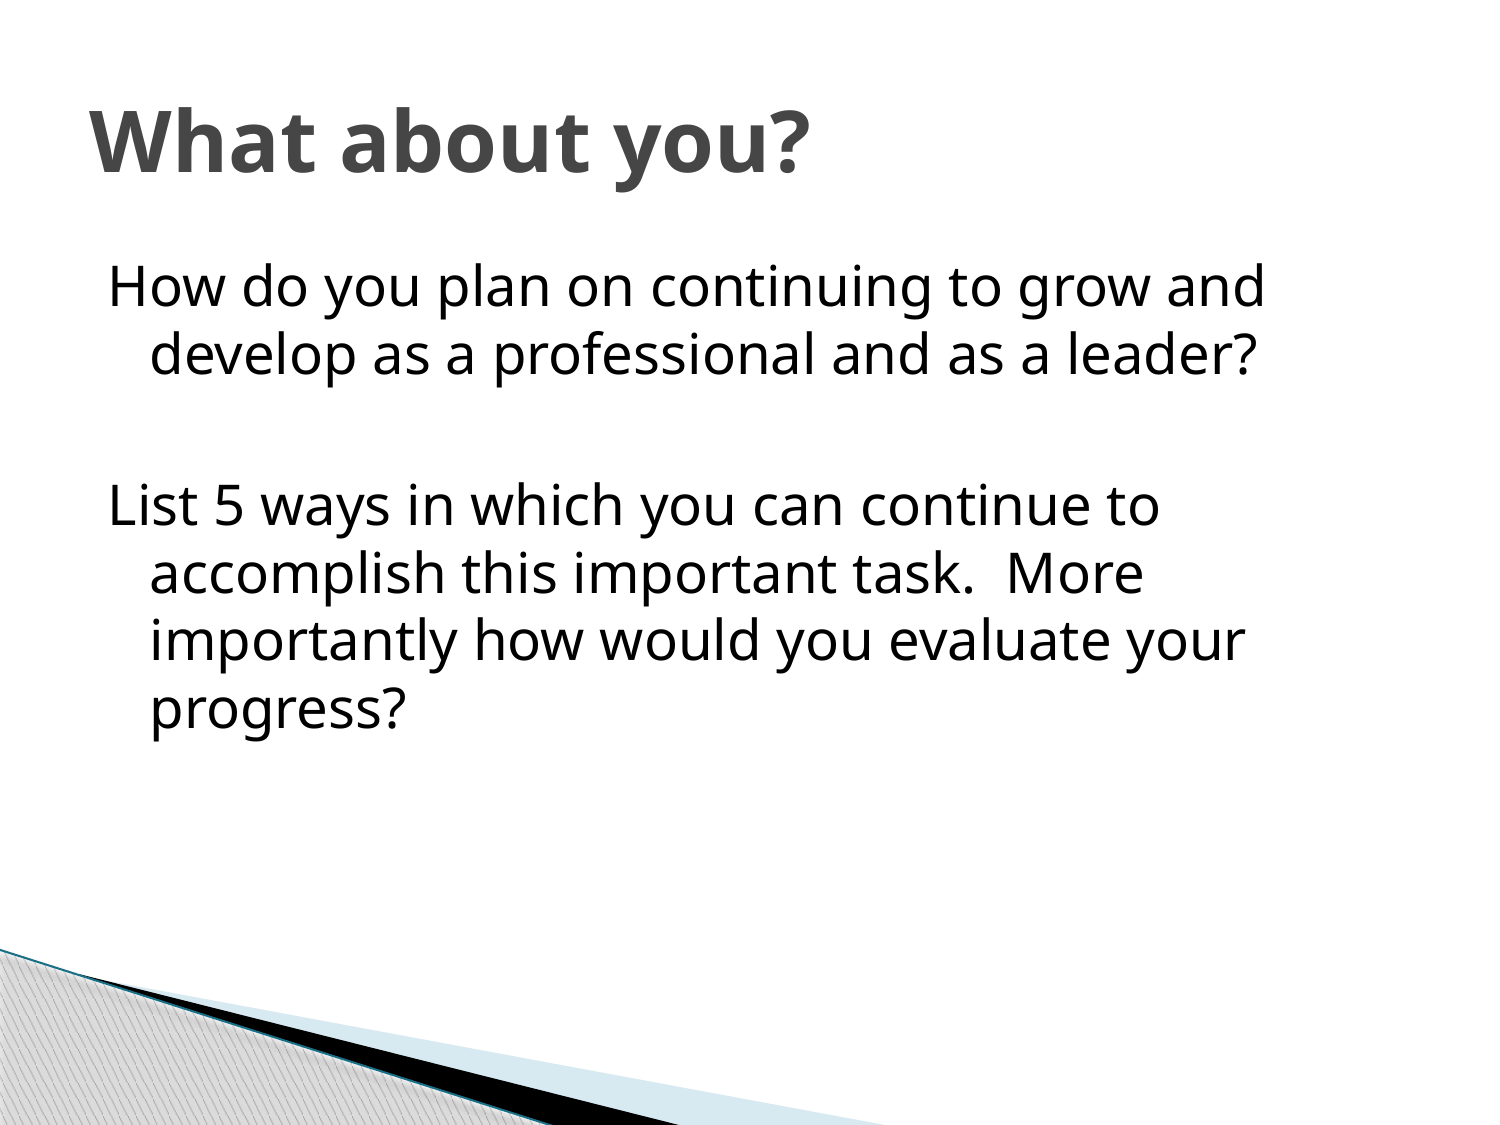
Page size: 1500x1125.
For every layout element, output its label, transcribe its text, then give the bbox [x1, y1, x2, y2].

title What about you? [75, 45, 1425, 233]
list How do you plan on continuing to grow and develop as a professional and as a leader? List 5 ways in which you can continue to accomplish this important task. More importantly how would you evaluate your progress? [75, 243, 1425, 986]
